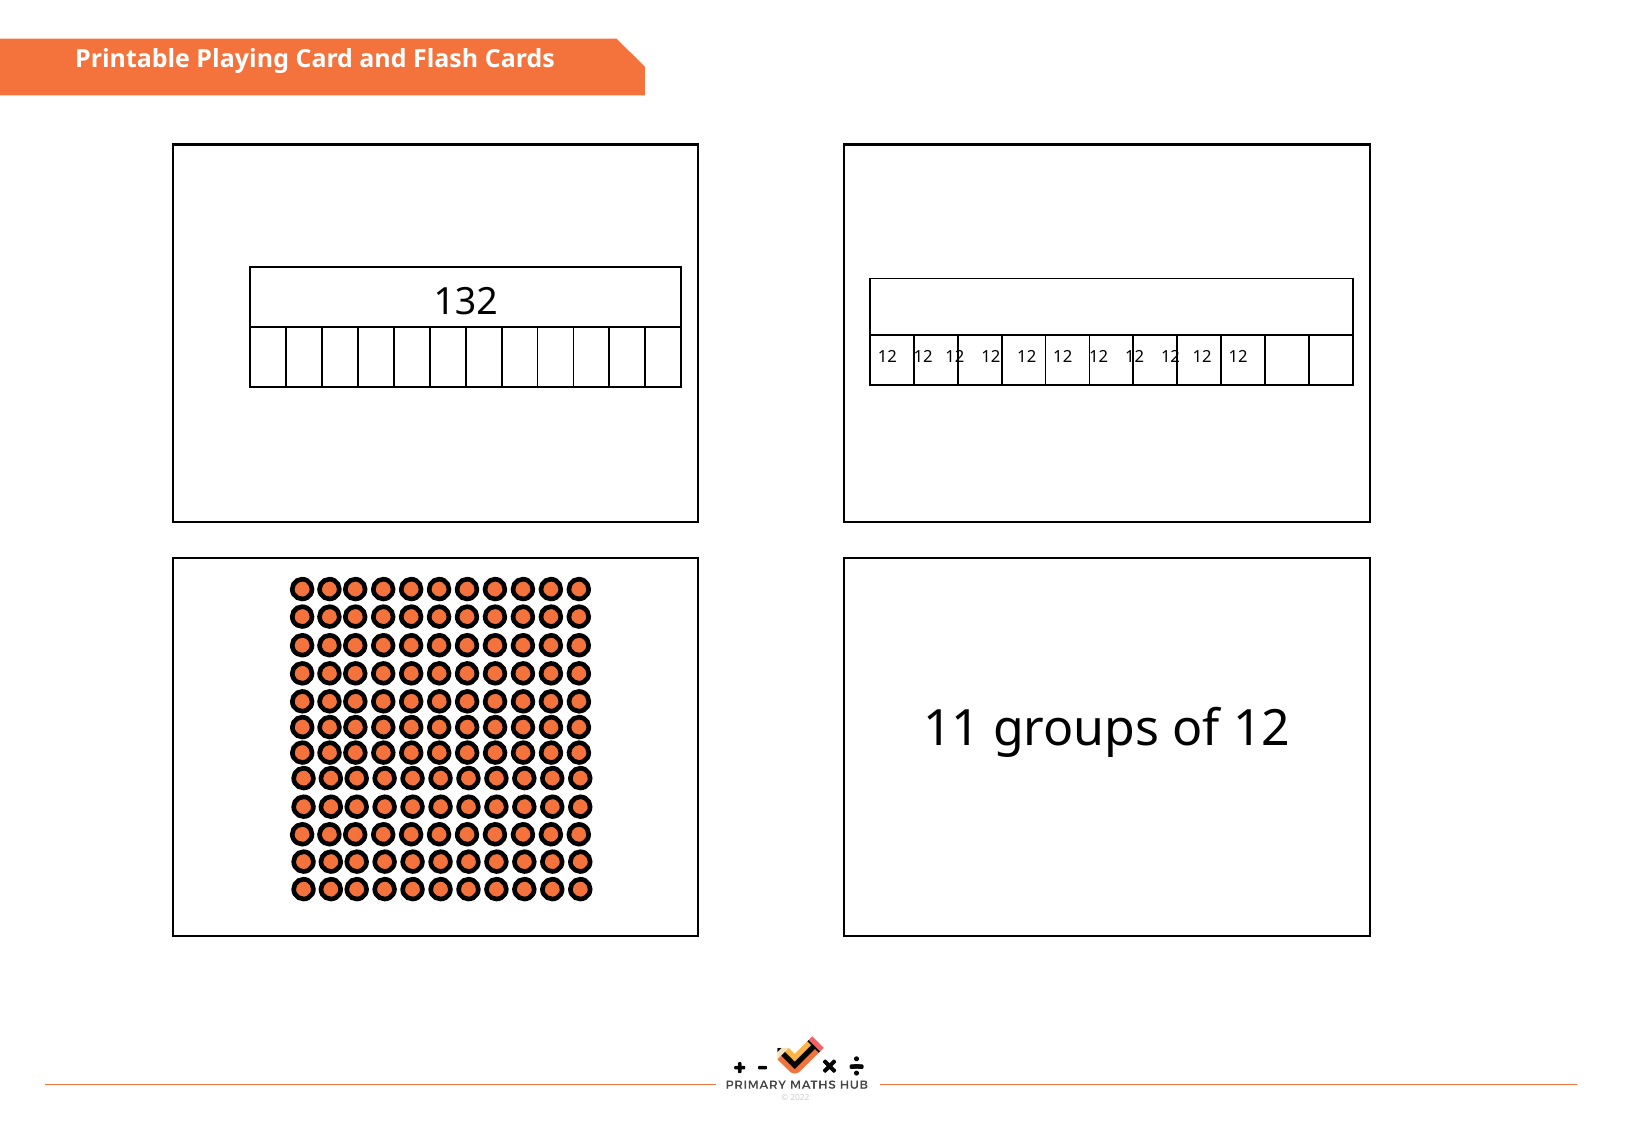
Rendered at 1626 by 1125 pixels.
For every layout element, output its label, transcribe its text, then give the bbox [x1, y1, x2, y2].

text_box [539, 634, 562, 657]
text_box [318, 662, 341, 685]
text_box [372, 823, 395, 846]
text_box [400, 690, 423, 713]
table_cell [359, 328, 393, 386]
text_box [567, 578, 590, 600]
text_box Printable Playing Card and Flash Cards [0, 37, 646, 97]
text_box [400, 634, 423, 657]
text_box [318, 690, 341, 713]
text_box [372, 662, 395, 685]
table_header 132 [251, 268, 680, 326]
text_box [319, 850, 342, 873]
text_box [428, 741, 451, 764]
text_box [428, 690, 451, 713]
table_cell [871, 374, 913, 384]
text_box © 2022 [720, 1084, 870, 1110]
text_box [429, 850, 452, 873]
table_cell [959, 374, 1001, 384]
text_box [540, 690, 562, 713]
table_header [871, 279, 1352, 334]
table_cell [431, 328, 465, 386]
text_box [541, 767, 564, 790]
text_box [292, 767, 315, 790]
text_box [372, 578, 395, 600]
text_box [291, 741, 314, 764]
text_box [456, 690, 479, 713]
table_cell [1266, 374, 1308, 384]
text_box [318, 605, 341, 628]
text_box [372, 690, 395, 713]
text_box [401, 850, 424, 873]
text_box [485, 767, 508, 790]
text_box [401, 795, 424, 818]
text_box [512, 605, 534, 628]
text_box [484, 716, 507, 738]
text_box [400, 823, 423, 846]
table_cell [646, 328, 680, 386]
text_box [569, 878, 592, 901]
table_cell [1310, 374, 1352, 384]
text_box [567, 823, 590, 846]
text_box [541, 850, 564, 873]
table_cell [395, 328, 429, 386]
text_box [291, 716, 314, 738]
text_box [512, 690, 534, 713]
text_box [172, 143, 699, 523]
text_box [318, 823, 341, 846]
text_box [567, 634, 590, 657]
text_box [291, 662, 314, 685]
text_box [541, 795, 564, 818]
table_cell [1046, 374, 1089, 384]
text_box [843, 143, 1371, 523]
text_box [428, 634, 450, 657]
text_box [539, 578, 562, 600]
table_cell [467, 328, 501, 386]
text_box [429, 767, 452, 790]
text_box [512, 823, 534, 846]
text_box [512, 716, 534, 738]
text_box [428, 578, 450, 600]
text_box [400, 662, 423, 685]
text_box [400, 605, 423, 628]
table_cell [1178, 374, 1220, 384]
text_box [345, 767, 368, 790]
text_box [292, 850, 315, 873]
text_box [428, 605, 450, 628]
text_box [291, 823, 314, 846]
text_box [484, 605, 506, 628]
text_box [400, 741, 423, 764]
table_cell [503, 328, 537, 386]
text_box [318, 741, 341, 764]
text_box [456, 823, 478, 846]
text_box [401, 878, 424, 901]
text_box [484, 823, 506, 846]
text_box [291, 634, 314, 657]
text_box [484, 741, 507, 764]
table_cell [323, 328, 357, 386]
text_box [512, 578, 534, 600]
text_box [345, 795, 368, 818]
text_box [567, 605, 590, 628]
text_box [513, 850, 536, 873]
text_box [567, 662, 590, 685]
text_box [457, 795, 480, 818]
text_box [318, 716, 341, 738]
text_box [291, 605, 314, 628]
table_cell [1134, 374, 1176, 384]
text_box [456, 716, 479, 738]
table_cell [538, 328, 573, 386]
text_box [456, 634, 478, 657]
text_box [513, 878, 536, 901]
text_box [485, 878, 508, 901]
text_box [843, 557, 1371, 937]
text_box [512, 741, 534, 764]
text_box [569, 795, 592, 818]
text_box [456, 662, 478, 685]
text_box [292, 878, 315, 901]
text_box [319, 878, 342, 901]
text_box [318, 578, 341, 600]
text_box [569, 850, 592, 873]
text_box [485, 795, 508, 818]
text_box [456, 605, 478, 628]
text_box [568, 690, 590, 713]
text_box [429, 878, 452, 901]
text_box [456, 741, 479, 764]
table_cell [574, 328, 608, 386]
table_cell [1222, 374, 1264, 384]
text_box [344, 662, 367, 685]
text_box [428, 662, 451, 685]
text_box [172, 557, 699, 937]
text_box [539, 823, 562, 846]
text_box [457, 850, 480, 873]
text_box [344, 823, 367, 846]
text_box [318, 634, 341, 657]
text_box [373, 878, 396, 901]
text_box [428, 823, 450, 846]
text_box [400, 578, 423, 600]
table_cell [610, 328, 644, 386]
text_box [429, 795, 452, 818]
text_box [541, 878, 564, 901]
text_box [457, 767, 480, 790]
text_box 12 12 12 12 12 12 12 12 12 12 12 [863, 338, 1389, 374]
text_box [344, 741, 367, 764]
text_box [457, 878, 480, 901]
text_box [344, 578, 367, 600]
text_box [372, 634, 395, 657]
text_box [319, 767, 342, 790]
text_box [540, 716, 562, 738]
text_box [373, 767, 396, 790]
text_box [373, 850, 396, 873]
text_box [568, 741, 590, 764]
text_box [373, 795, 396, 818]
text_box [568, 716, 590, 738]
text_box [484, 690, 506, 713]
text_box [484, 634, 506, 657]
text_box [400, 716, 423, 738]
table_cell [1090, 374, 1132, 384]
text_box [569, 767, 592, 790]
text_box [344, 690, 367, 713]
text_box 11 groups of 12 [844, 688, 1370, 763]
text_box [539, 605, 562, 628]
text_box [344, 634, 367, 657]
picture [722, 1034, 872, 1094]
text_box [319, 795, 342, 818]
text_box [291, 578, 314, 600]
text_box [456, 578, 478, 600]
text_box [513, 767, 536, 790]
text_box [345, 878, 368, 901]
text_box [344, 605, 367, 628]
text_box [428, 716, 451, 738]
text_box [345, 850, 368, 873]
table_cell [287, 328, 321, 386]
text_box [401, 767, 424, 790]
text_box [540, 741, 562, 764]
table_cell [915, 374, 957, 384]
text_box [292, 795, 315, 818]
table_cell [1003, 374, 1045, 384]
text_box [372, 716, 395, 738]
text_box [372, 605, 395, 628]
text_box [344, 716, 367, 738]
text_box [291, 690, 314, 713]
text_box [484, 578, 506, 600]
text_box [372, 741, 395, 764]
text_box [540, 662, 562, 685]
text_box [513, 795, 536, 818]
text_box [512, 662, 534, 685]
table_cell [251, 328, 285, 386]
text_box [485, 850, 508, 873]
text_box [512, 634, 534, 657]
text_box [484, 662, 506, 685]
